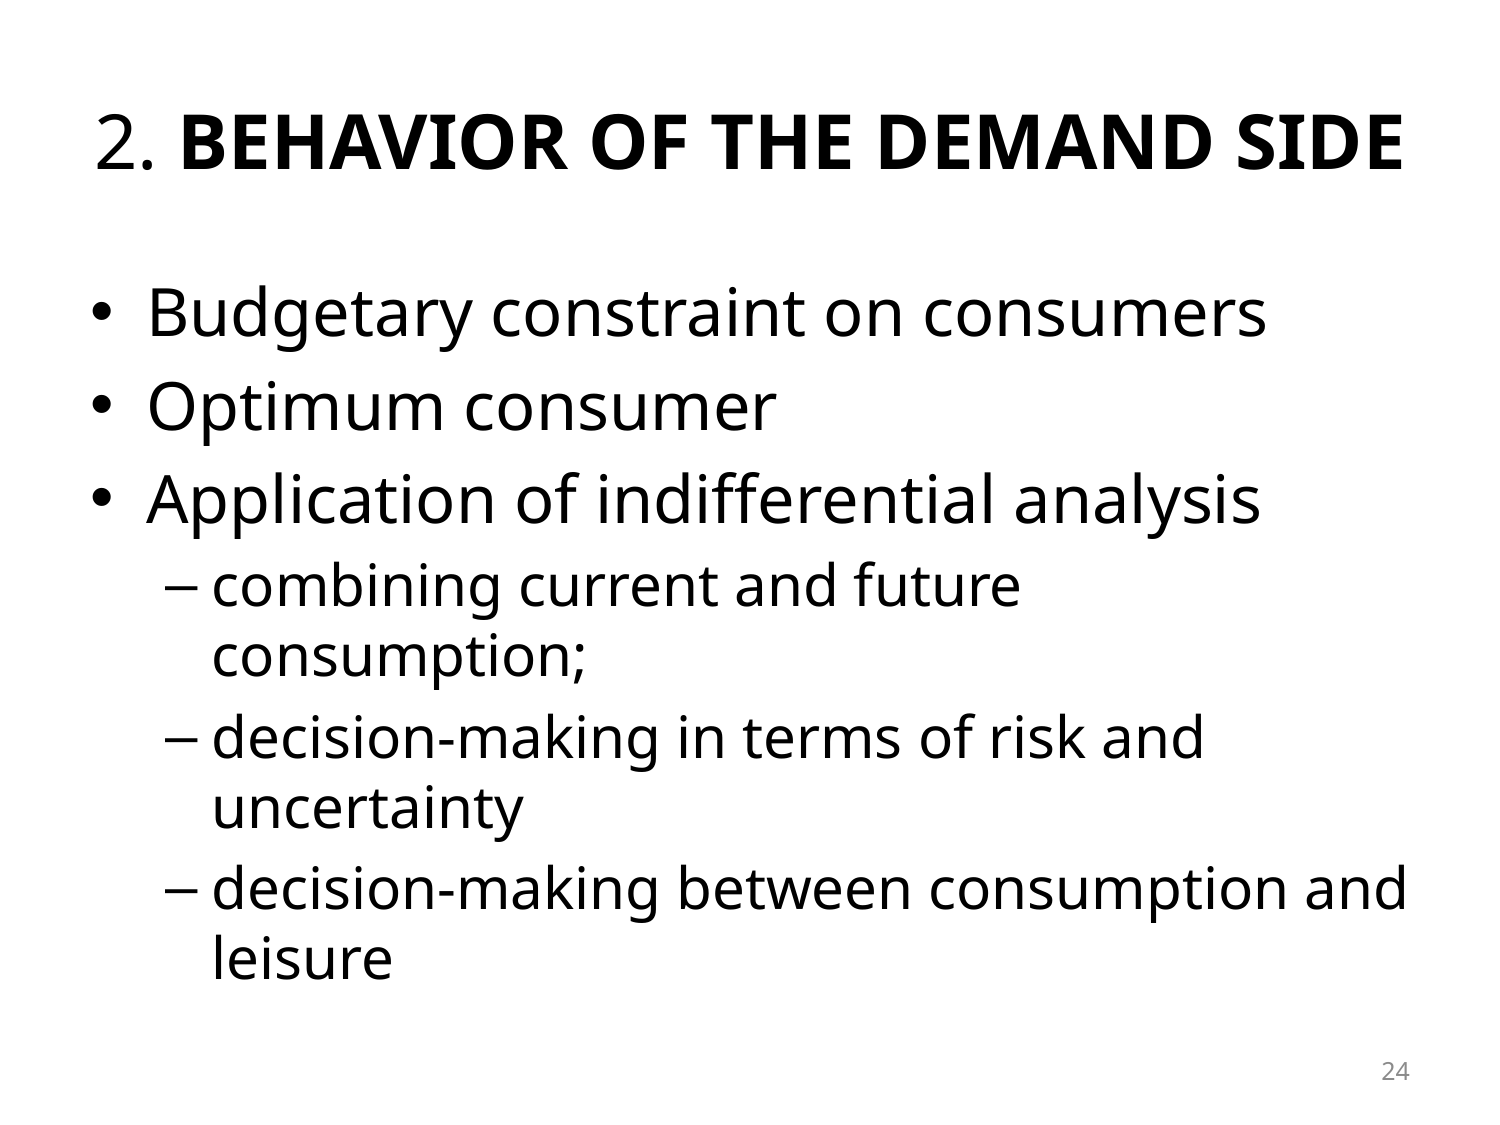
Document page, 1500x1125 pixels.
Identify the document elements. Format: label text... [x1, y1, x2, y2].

slide_number 24 [1074, 1042, 1425, 1103]
title 2. behavior of the demand side [75, 45, 1425, 233]
list Budgetary constraint on consumers Optimum consumer Application of indifferential analysis combining current and future consumption; decision-making in terms of risk and uncertainty decision-making between consumption and leisure [75, 262, 1425, 1005]
